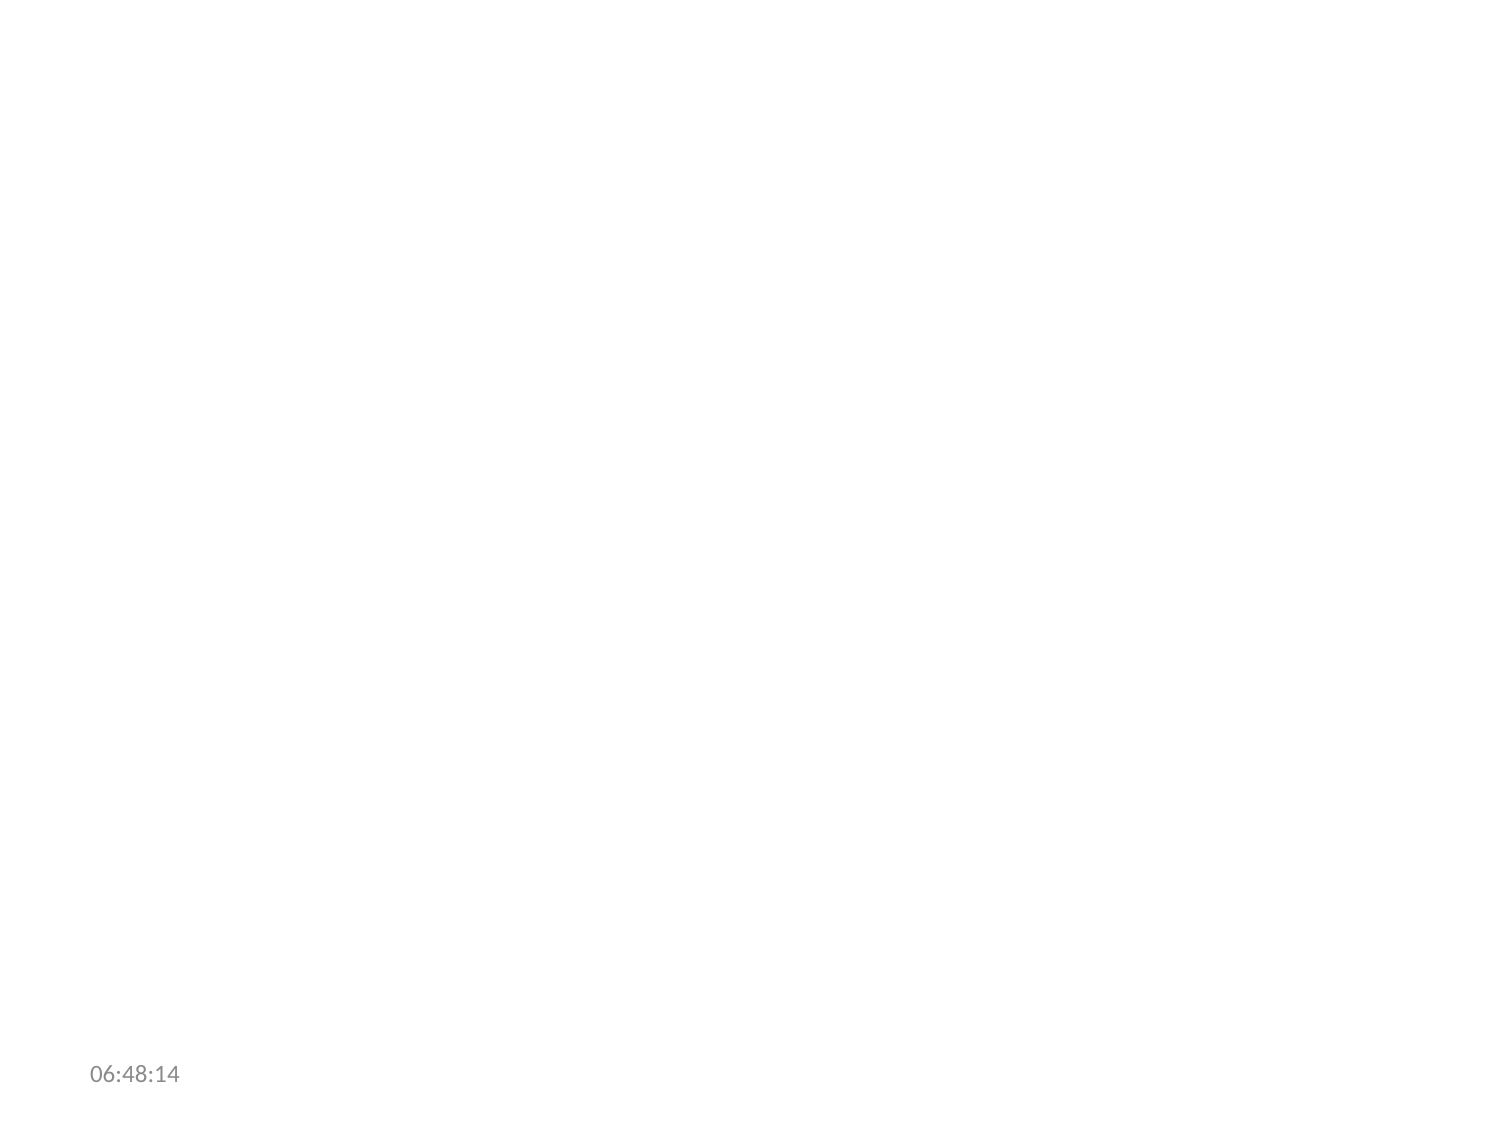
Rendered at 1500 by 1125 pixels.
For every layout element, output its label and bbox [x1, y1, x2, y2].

slide_number [75, 1042, 425, 1103]
